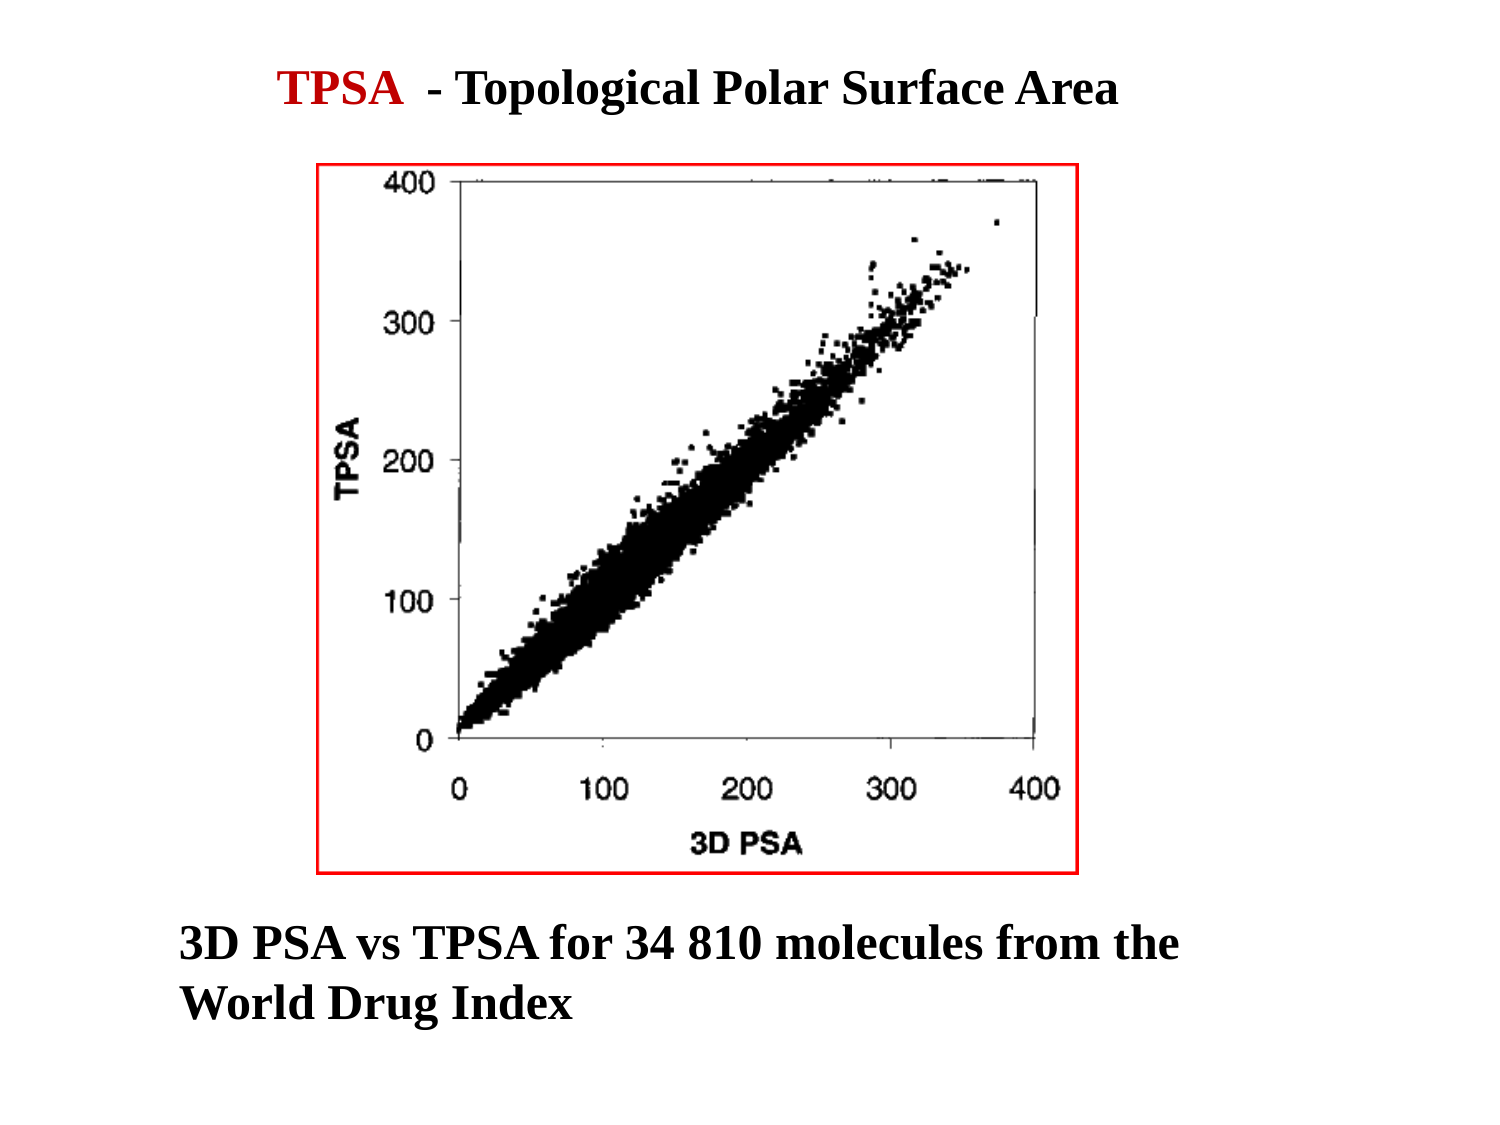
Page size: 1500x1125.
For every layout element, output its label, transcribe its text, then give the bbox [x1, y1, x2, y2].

text_box 3D PSA vs TPSA for 34 810 molecules from the World Drug Index [163, 902, 1219, 1038]
picture [316, 163, 1079, 875]
text_box TPSA - Topological Polar Surface Area [261, 46, 1135, 122]
